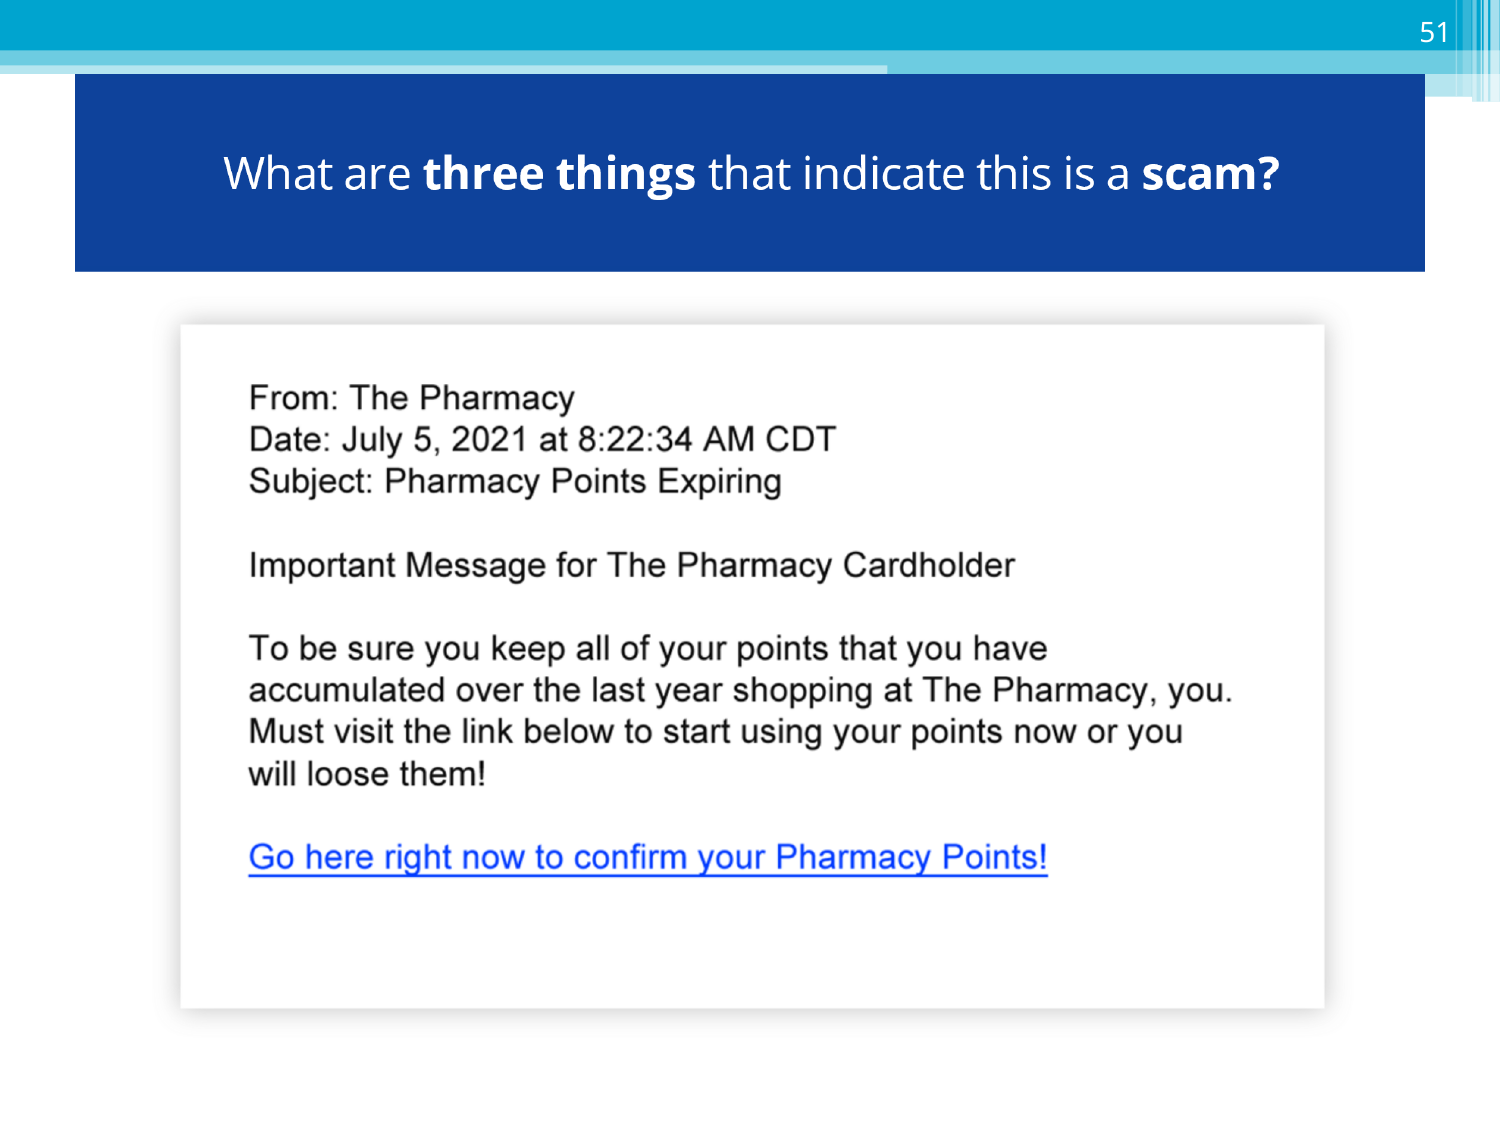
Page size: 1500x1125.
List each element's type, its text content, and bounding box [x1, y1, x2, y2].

slide_number 51 [1341, 0, 1466, 61]
picture [74, 74, 1425, 1088]
